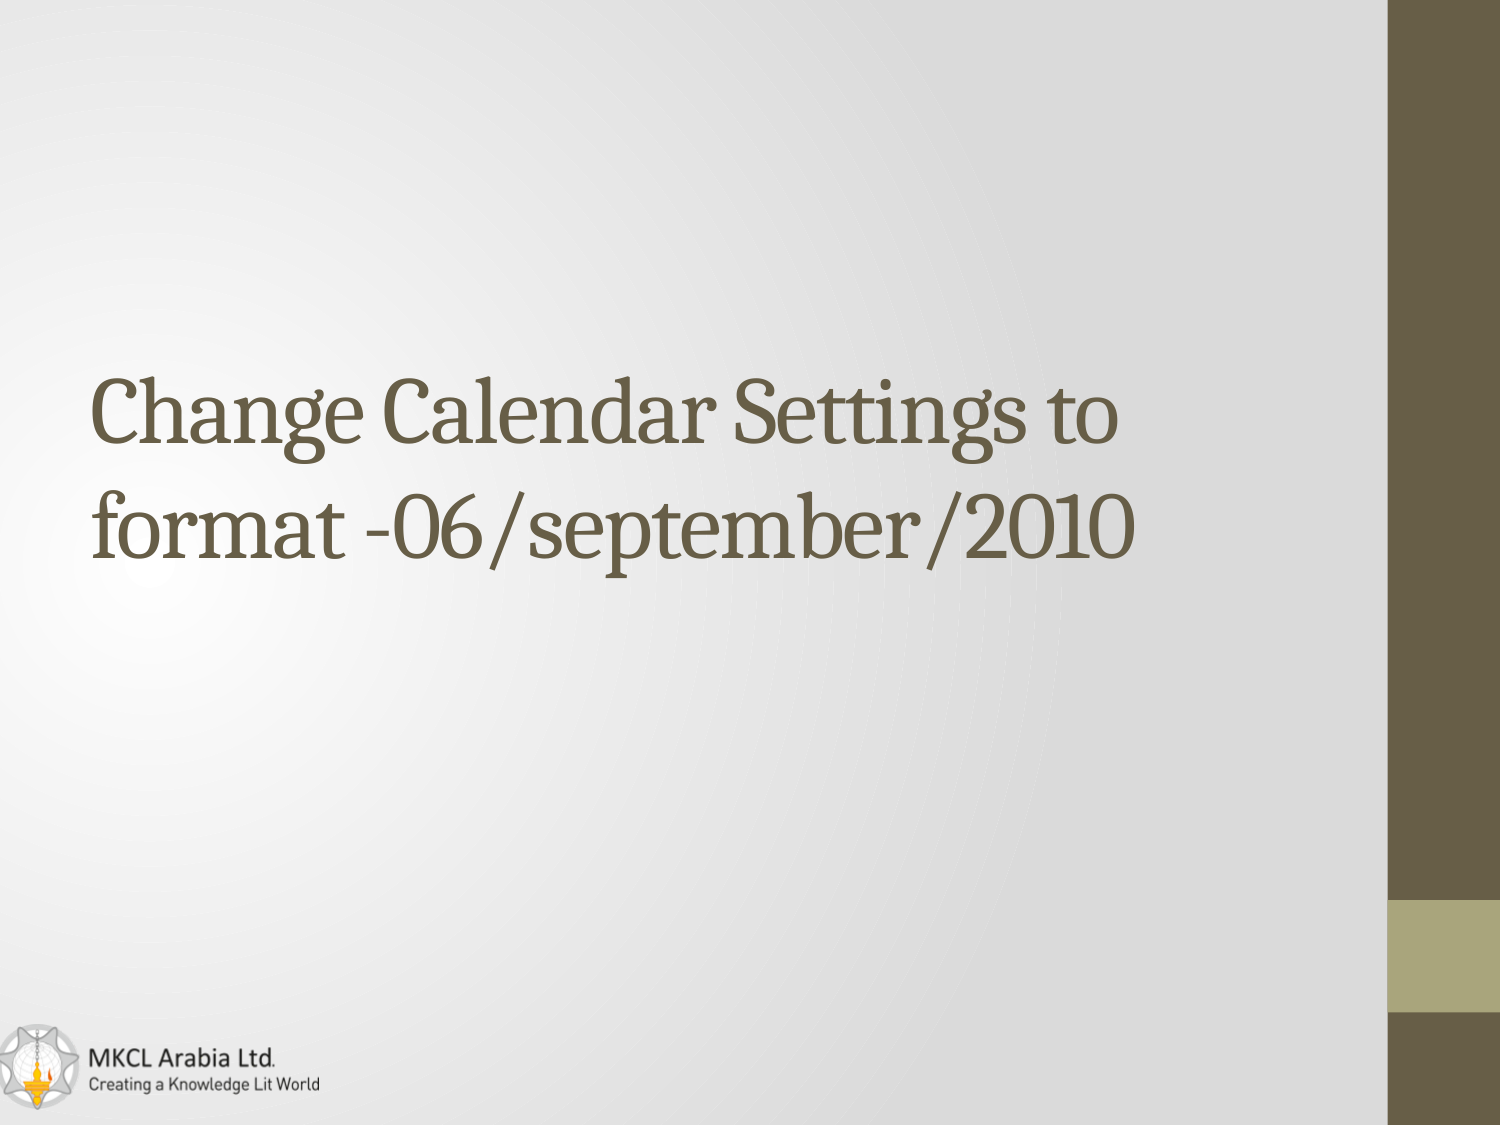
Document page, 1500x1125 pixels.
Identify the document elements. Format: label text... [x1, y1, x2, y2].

picture [0, 1024, 319, 1110]
title Change Calendar Settings to format -06/september/2010 [75, 350, 1325, 575]
